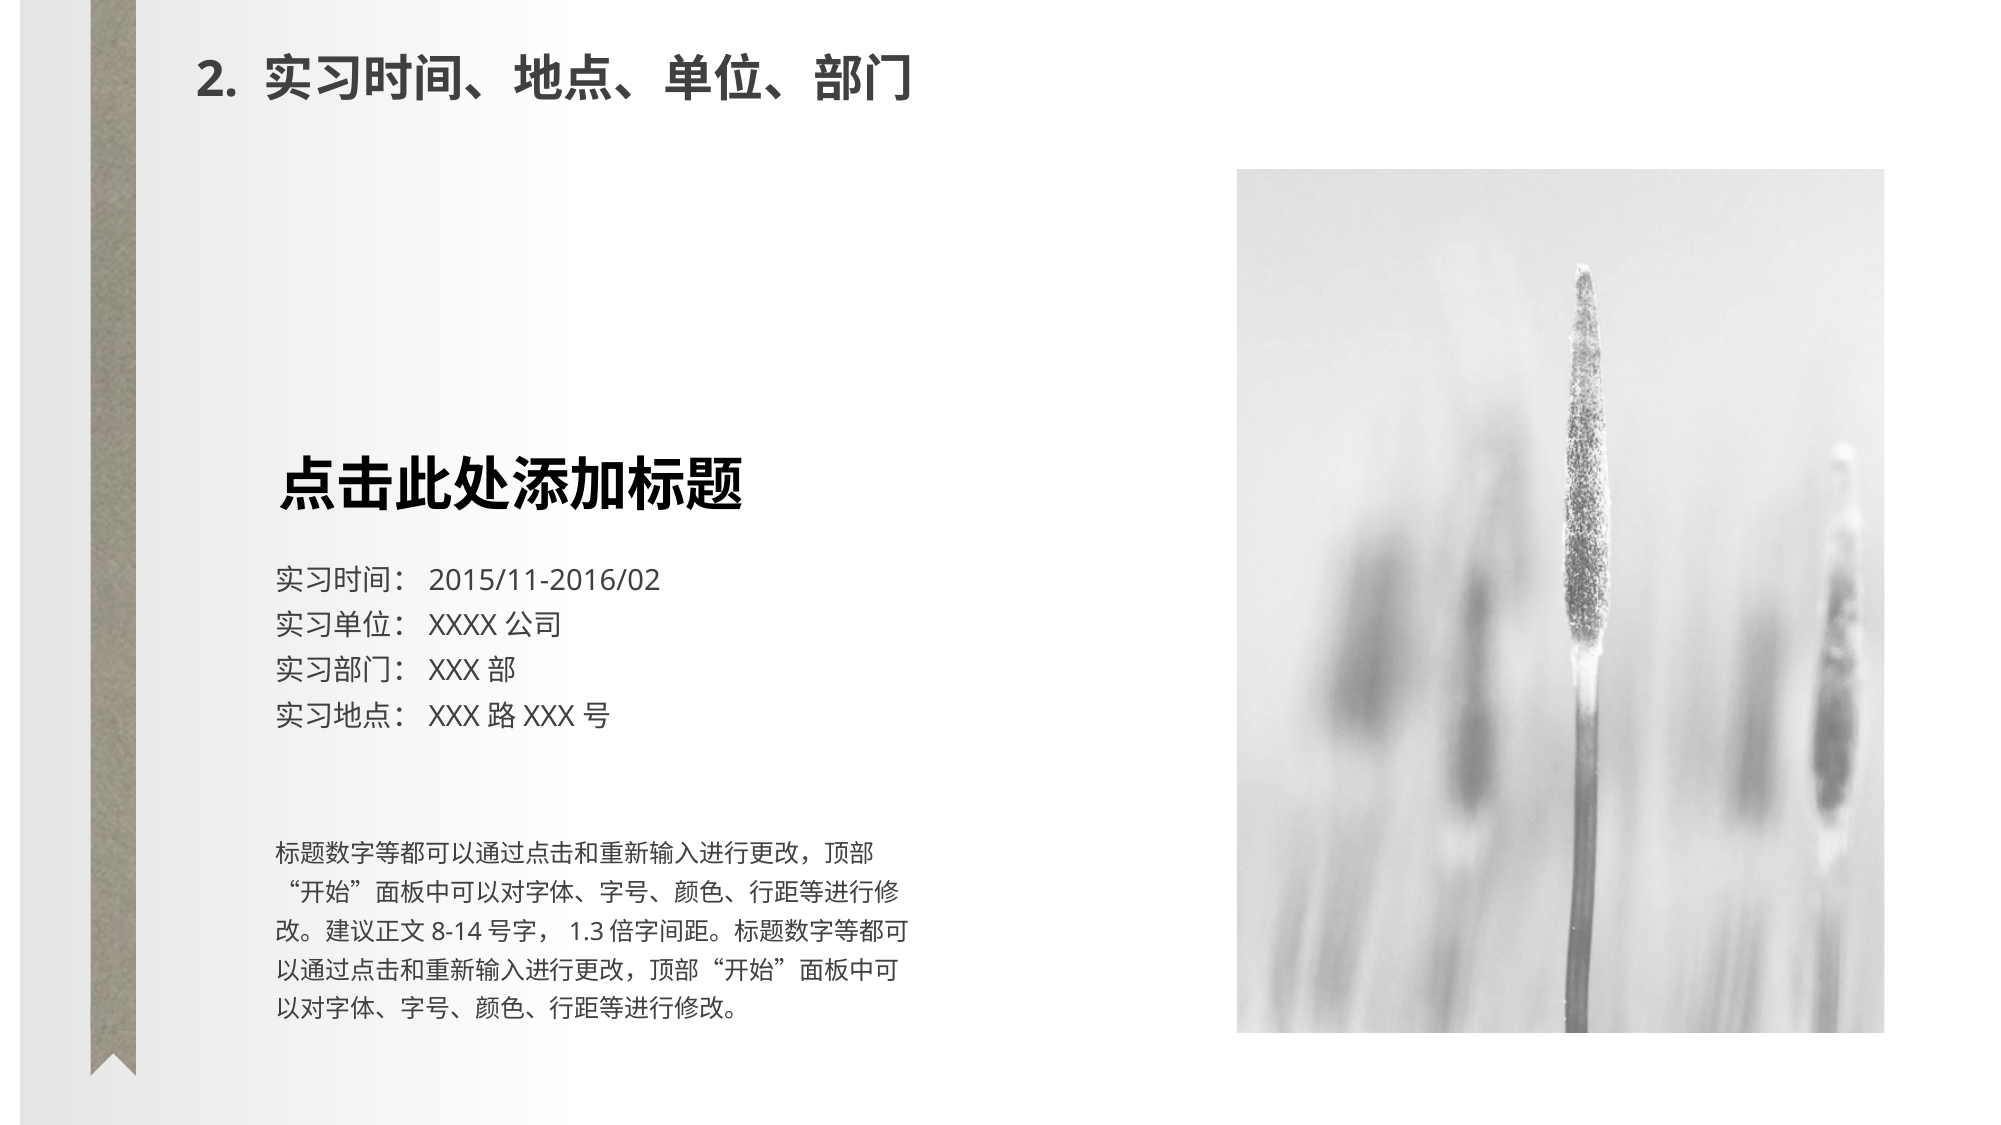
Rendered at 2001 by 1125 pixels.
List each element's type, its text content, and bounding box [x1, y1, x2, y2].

text_box 标题数字等都可以通过点击和重新输入进行更改，顶部“开始”面板中可以对字体、字号、颜色、行距等进行修改。建议正文8-14号字，1.3倍字间距。标题数字等都可以通过点击和重新输入进行更改，顶部“开始”面板中可以对字体、字号、颜色、行距等进行修改。 [260, 820, 928, 1031]
text_box 实习时间：2015/11-2016/02 实习单位：XXXX公司 实习部门：XXX部 实习地点：XXX路XXX号 [260, 543, 837, 740]
picture [1236, 169, 1885, 1033]
list 2. 实习时间、地点、单位、部门 [180, 36, 1079, 125]
picture [90, 0, 136, 1076]
text_box 点击此处添加标题 [263, 418, 760, 525]
